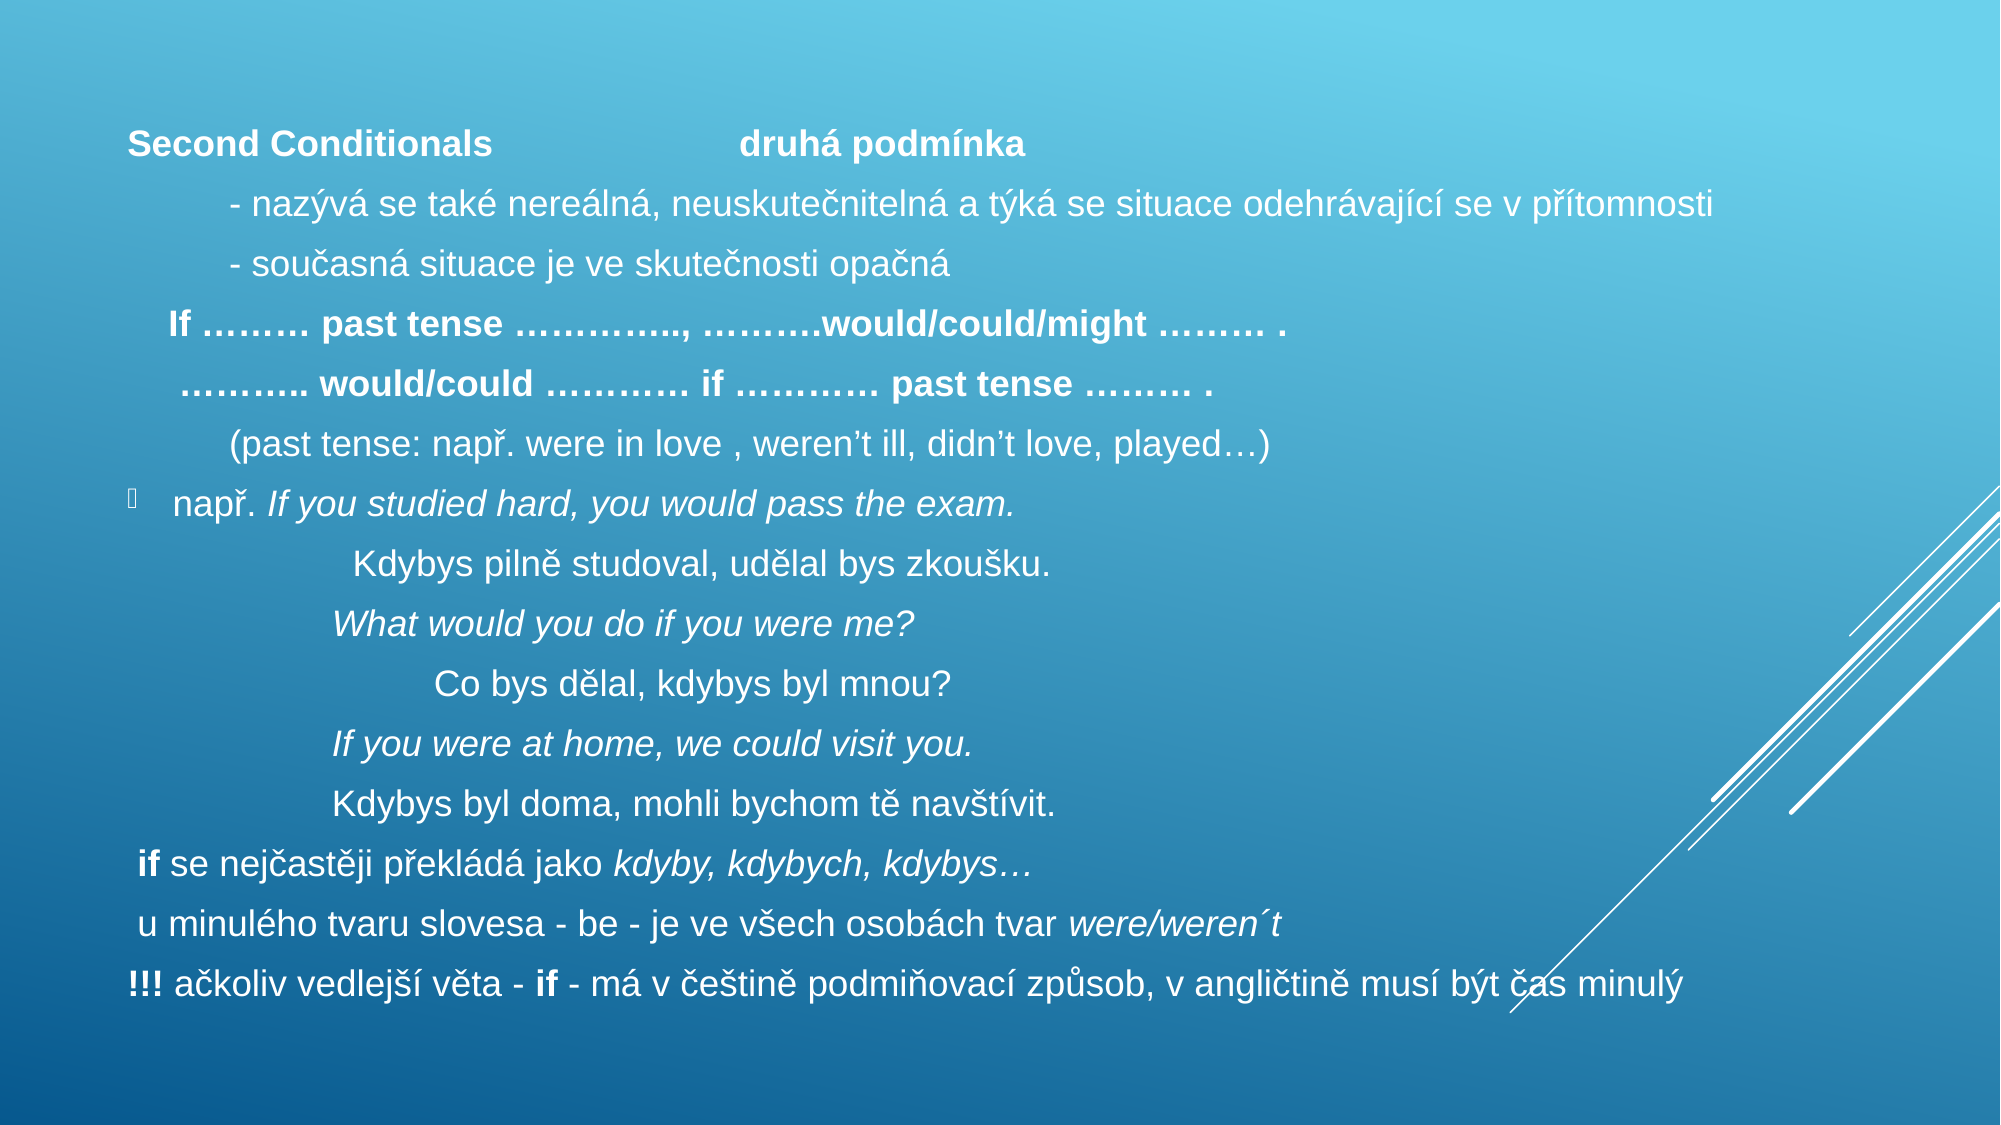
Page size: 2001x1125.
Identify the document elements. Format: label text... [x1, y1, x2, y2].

list Second Conditionals druhá podmínka - nazývá se také nereálná, neuskutečnitelná a týká se situace odehrávající se v přítomnosti - současná situace je ve skutečnosti opačná If ……… past tense ………….., ……….would/could/might ……… . ……….. would/could ………… if ………… past tense ……… . (past tense: např. were in love , weren’t ill, didn’t love, played…) např. If you studied hard, you would pass the exam. Kdybys pilně studoval, udělal bys zkoušku. What would you do if you were me? Co bys dělal, kdybys byl mnou? If you were at home, we could visit you. Kdybys byl doma, mohli bychom tě navštívit. if se nejčastěji překládá jako kdyby, kdybych, kdybys… u minulého tvaru slovesa - be - je ve všech osobách tvar were/weren´t !!! ačkoliv vedlejší věta - if - má v češtině podmiňovací způsob, v angličtině musí být čas minulý [112, 112, 1796, 1013]
